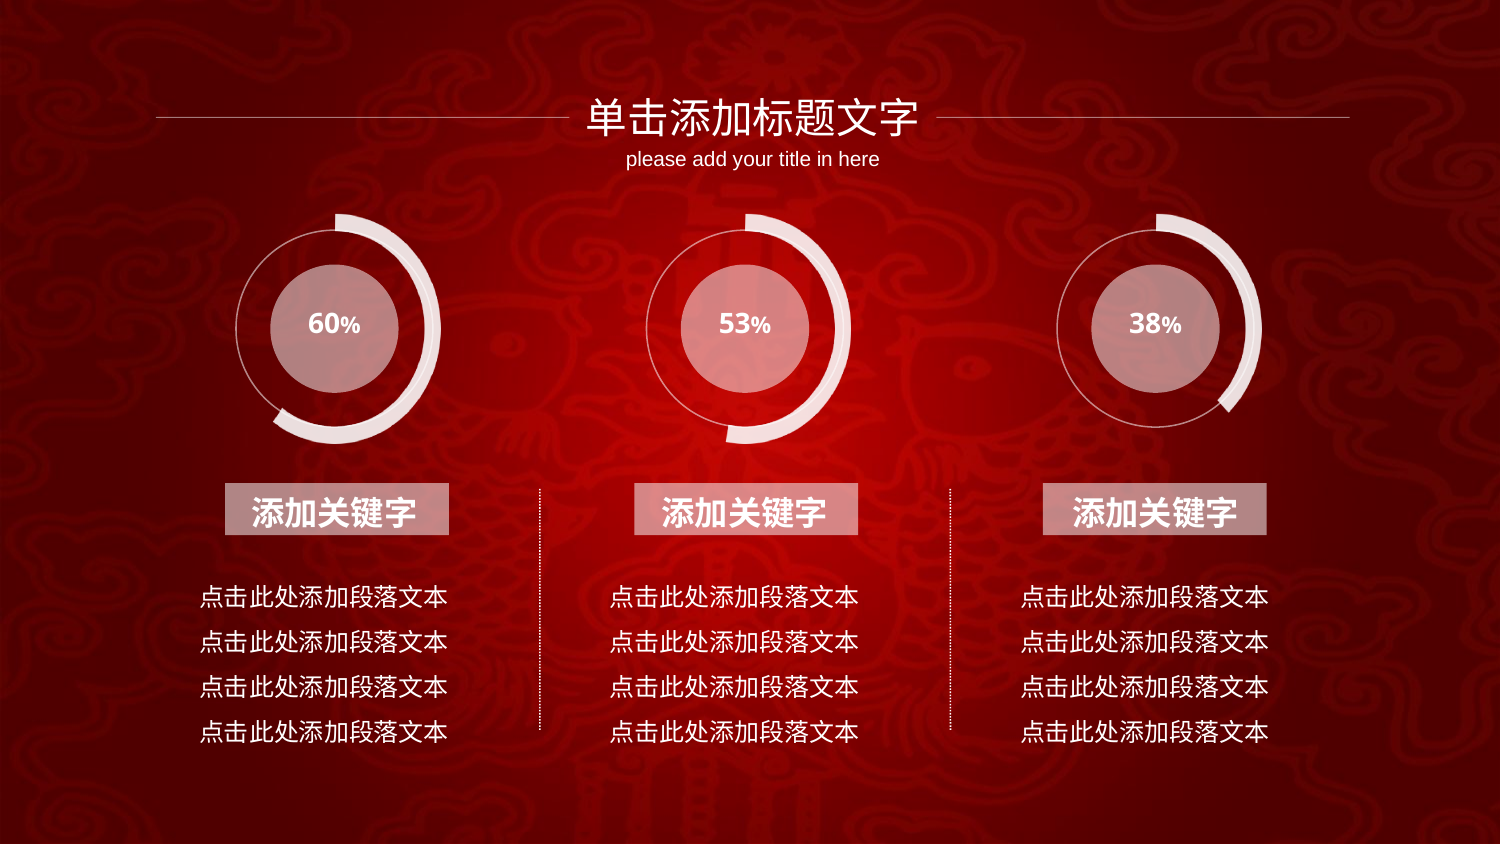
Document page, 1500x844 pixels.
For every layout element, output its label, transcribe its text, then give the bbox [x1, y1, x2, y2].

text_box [147, 202, 522, 455]
text_box 点击此处添加段落文本 点击此处添加段落文本点击此处添加段落文本 点击此处添加段落文本 [1005, 559, 1306, 754]
text_box 添加关键字 [1037, 473, 1274, 540]
text_box 单击添加标题文字 [570, 84, 935, 150]
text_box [968, 202, 1343, 455]
text_box please add your title in here [610, 138, 895, 179]
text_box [557, 202, 932, 455]
text_box 点击此处添加段落文本 点击此处添加段落文本点击此处添加段落文本 点击此处添加段落文本 [184, 559, 485, 754]
text_box 添加关键字 [216, 473, 453, 540]
text_box 添加关键字 [626, 473, 863, 540]
picture [0, 0, 1500, 844]
text_box 点击此处添加段落文本 点击此处添加段落文本点击此处添加段落文本 点击此处添加段落文本 [594, 559, 896, 754]
